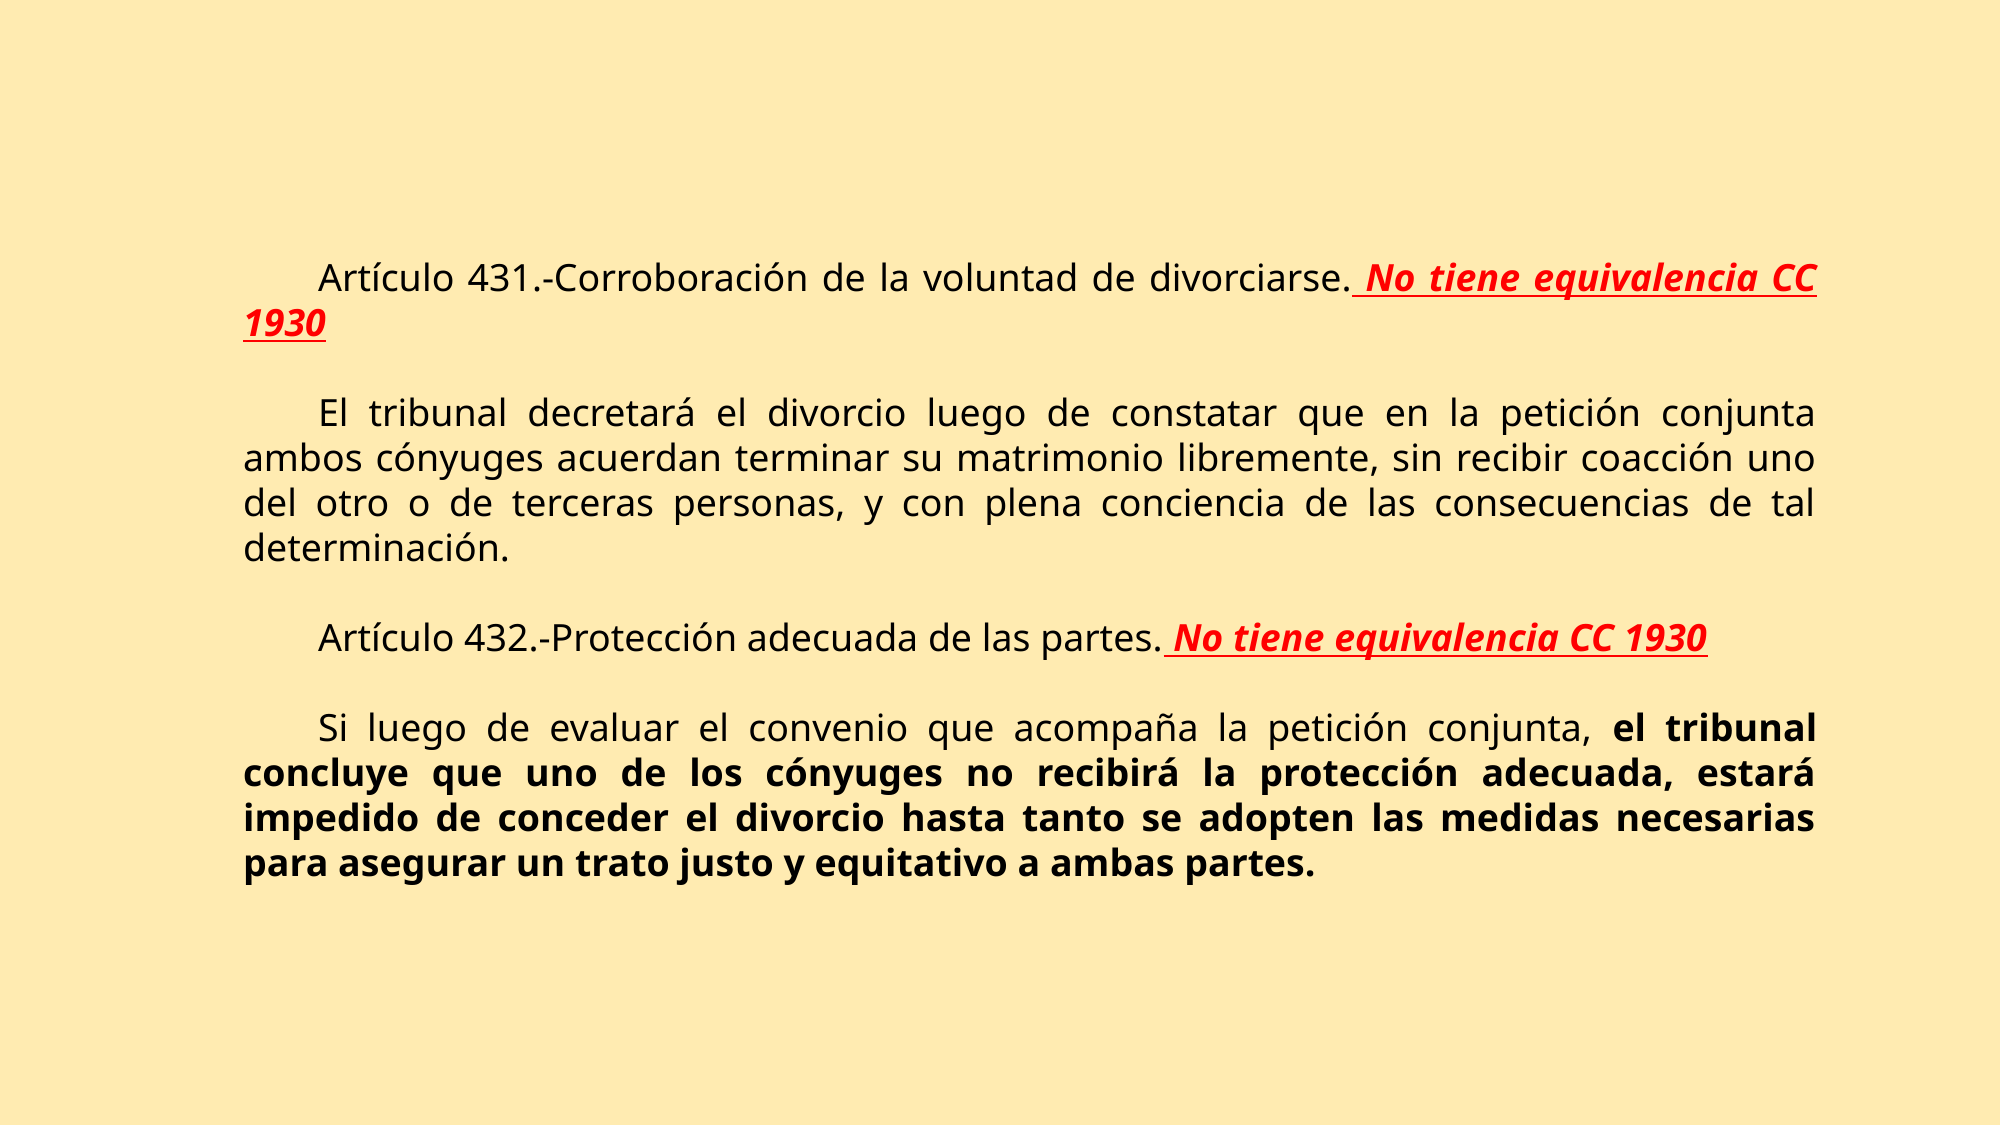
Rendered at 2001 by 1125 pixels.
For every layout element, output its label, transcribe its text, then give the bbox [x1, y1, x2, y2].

text_box Artículo 431.-Corroboración de la voluntad de divorciarse. No tiene equivalencia CC 1930 El tribunal decretará el divorcio luego de constatar que en la petición conjunta ambos cónyuges acuerdan terminar su matrimonio libremente, sin recibir coacción uno del otro o de terceras personas, y con plena conciencia de las consecuencias de tal determinación. Artículo 432.-Protección adecuada de las partes. No tiene equivalencia CC 1930 Si luego de evaluar el convenio que acompaña la petición conjunta, el tribunal concluye que uno de los cónyuges no recibirá la protección adecuada, estará impedido de conceder el divorcio hasta tanto se adopten las medidas necesarias para asegurar un trato justo y equitativo a ambas partes. [228, 246, 1833, 937]
